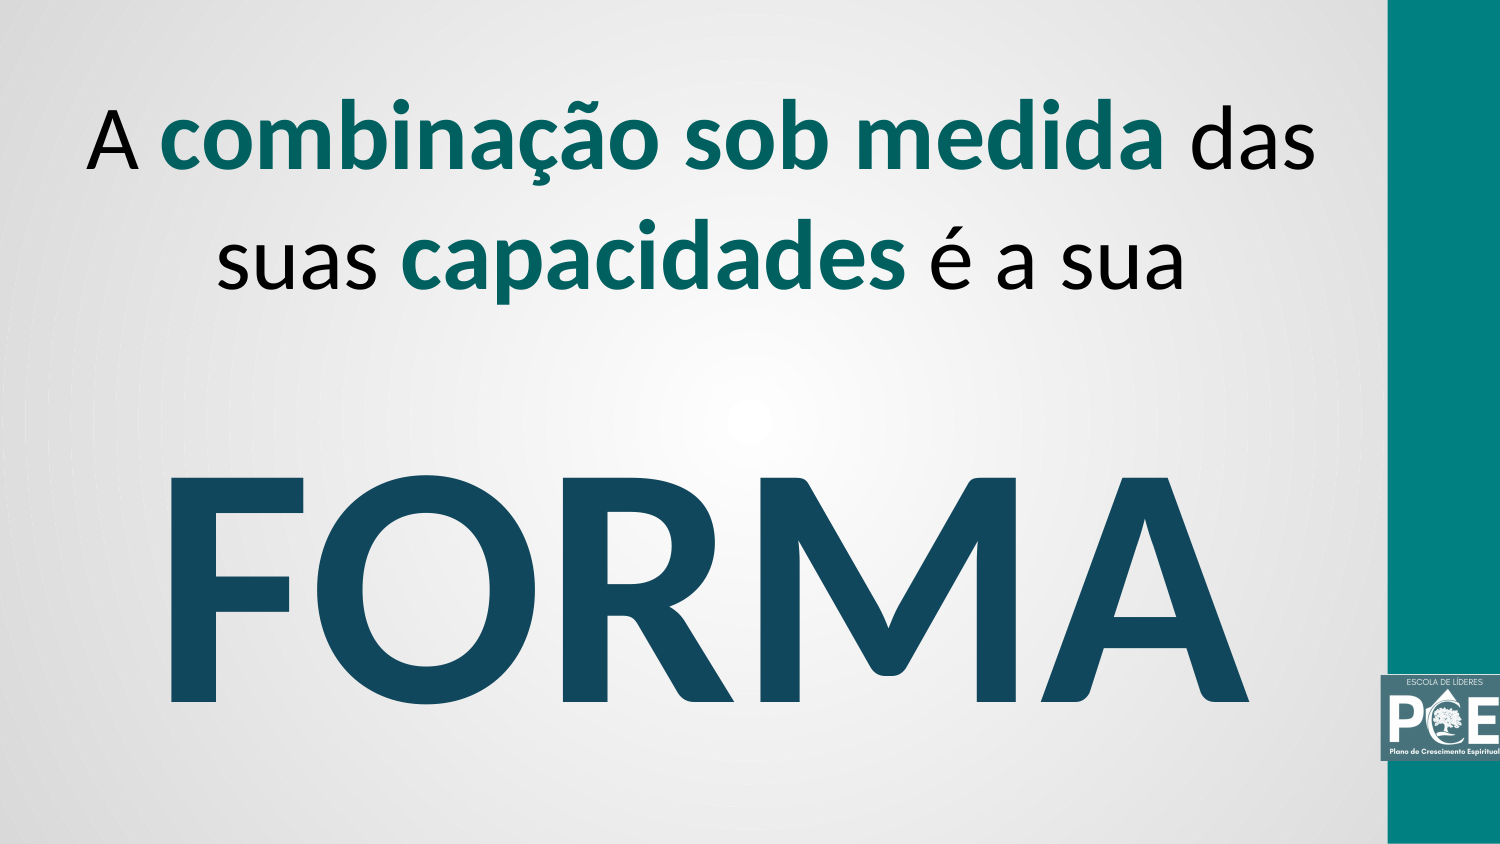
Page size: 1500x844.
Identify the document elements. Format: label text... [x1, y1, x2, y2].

text_box FORMA [135, 349, 1269, 779]
picture [1380, 674, 1500, 761]
text_box A combinação sob medida das suas capacidades é a sua [41, 61, 1362, 317]
